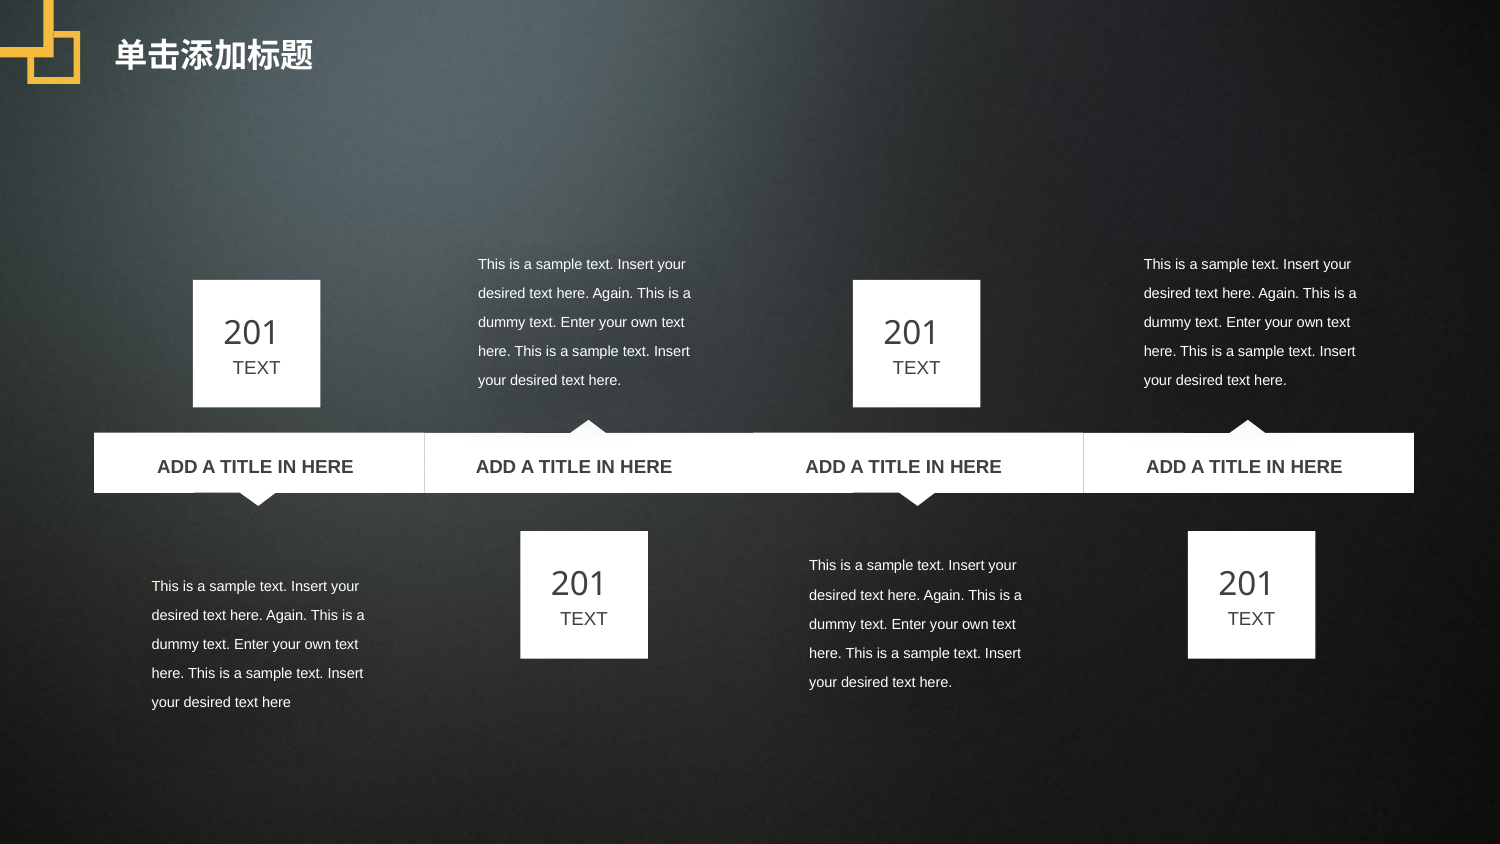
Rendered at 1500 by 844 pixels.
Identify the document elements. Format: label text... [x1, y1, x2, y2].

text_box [0, 1, 82, 82]
picture [0, 0, 1500, 844]
text_box This is a sample text. Insert your desired text here. Again. This is a dummy text. Enter your own text here. This is a sample text. Insert your desired text here. [1129, 235, 1380, 397]
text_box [94, 432, 425, 506]
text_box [192, 279, 321, 408]
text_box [753, 432, 1084, 506]
text_box This is a sample text. Insert your desired text here. Again. This is a dummy text. Enter your own text here. This is a sample text. Insert your desired text here. [794, 537, 1046, 698]
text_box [520, 531, 648, 659]
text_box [852, 279, 981, 408]
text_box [1187, 531, 1316, 659]
text_box This is a sample text. Insert your desired text here. Again. This is a dummy text. Enter your own text here. This is a sample text. Insert your desired text here. [136, 557, 388, 718]
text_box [424, 419, 755, 493]
text_box This is a sample text. Insert your desired text here. Again. This is a dummy text. Enter your own text here. This is a sample text. Insert your desired text here. [463, 235, 715, 397]
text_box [1083, 419, 1414, 493]
text_box 单击添加标题 [99, 26, 358, 82]
